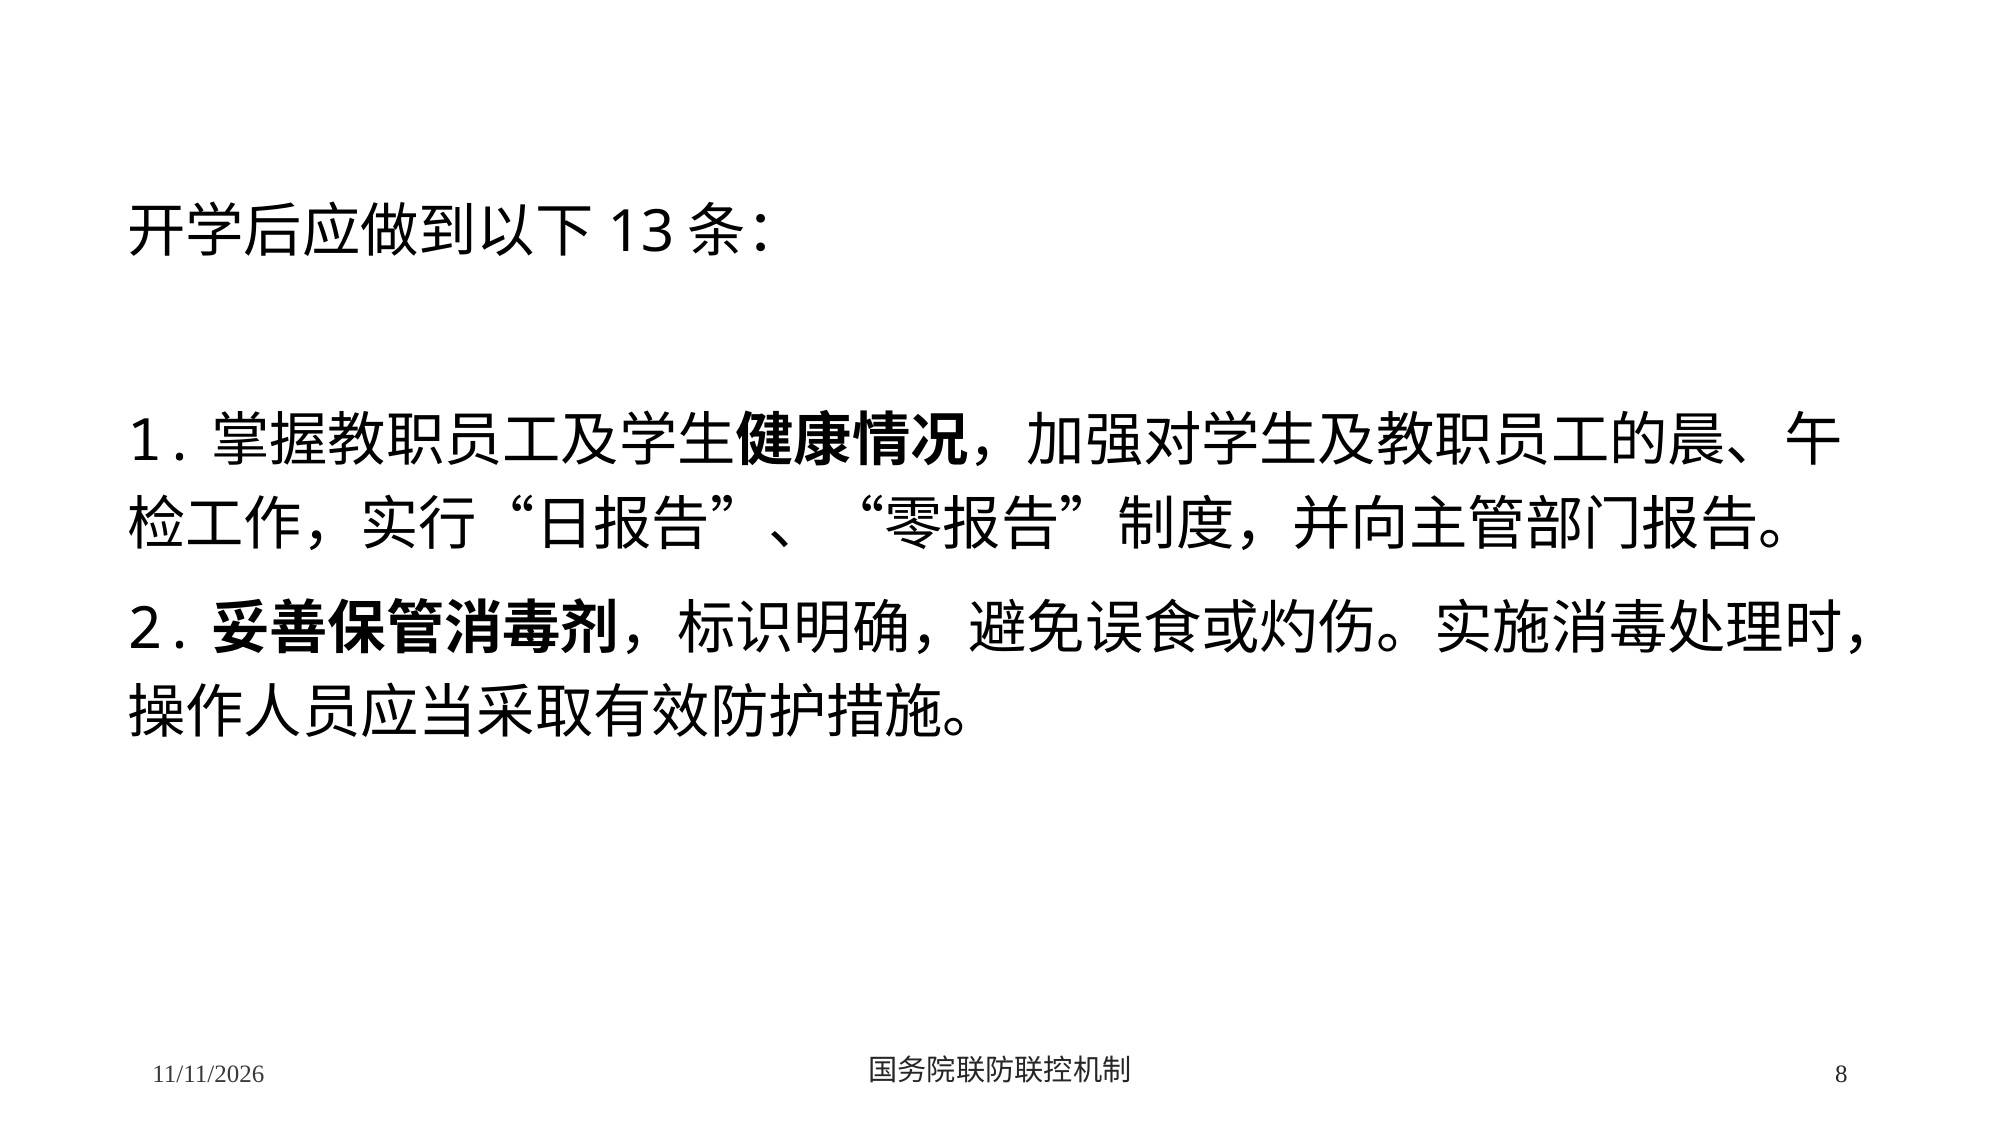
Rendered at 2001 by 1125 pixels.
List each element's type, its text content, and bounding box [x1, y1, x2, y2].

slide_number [137, 1042, 588, 1103]
list 开学后应做到以下13条： 1.掌握教职员工及学生健康情况，加强对学生及教职员工的晨、午检工作，实行“日报告”、“零报告”制度，并向主管部门报告。 2.妥善保管消毒剂，标识明确，避免误食或灼伤。实施消毒处理时，操作人员应当采取有效防护措施。 [112, 171, 1888, 804]
footer 国务院联防联控机制 [662, 1042, 1338, 1103]
slide_number 8 [1412, 1042, 1863, 1103]
